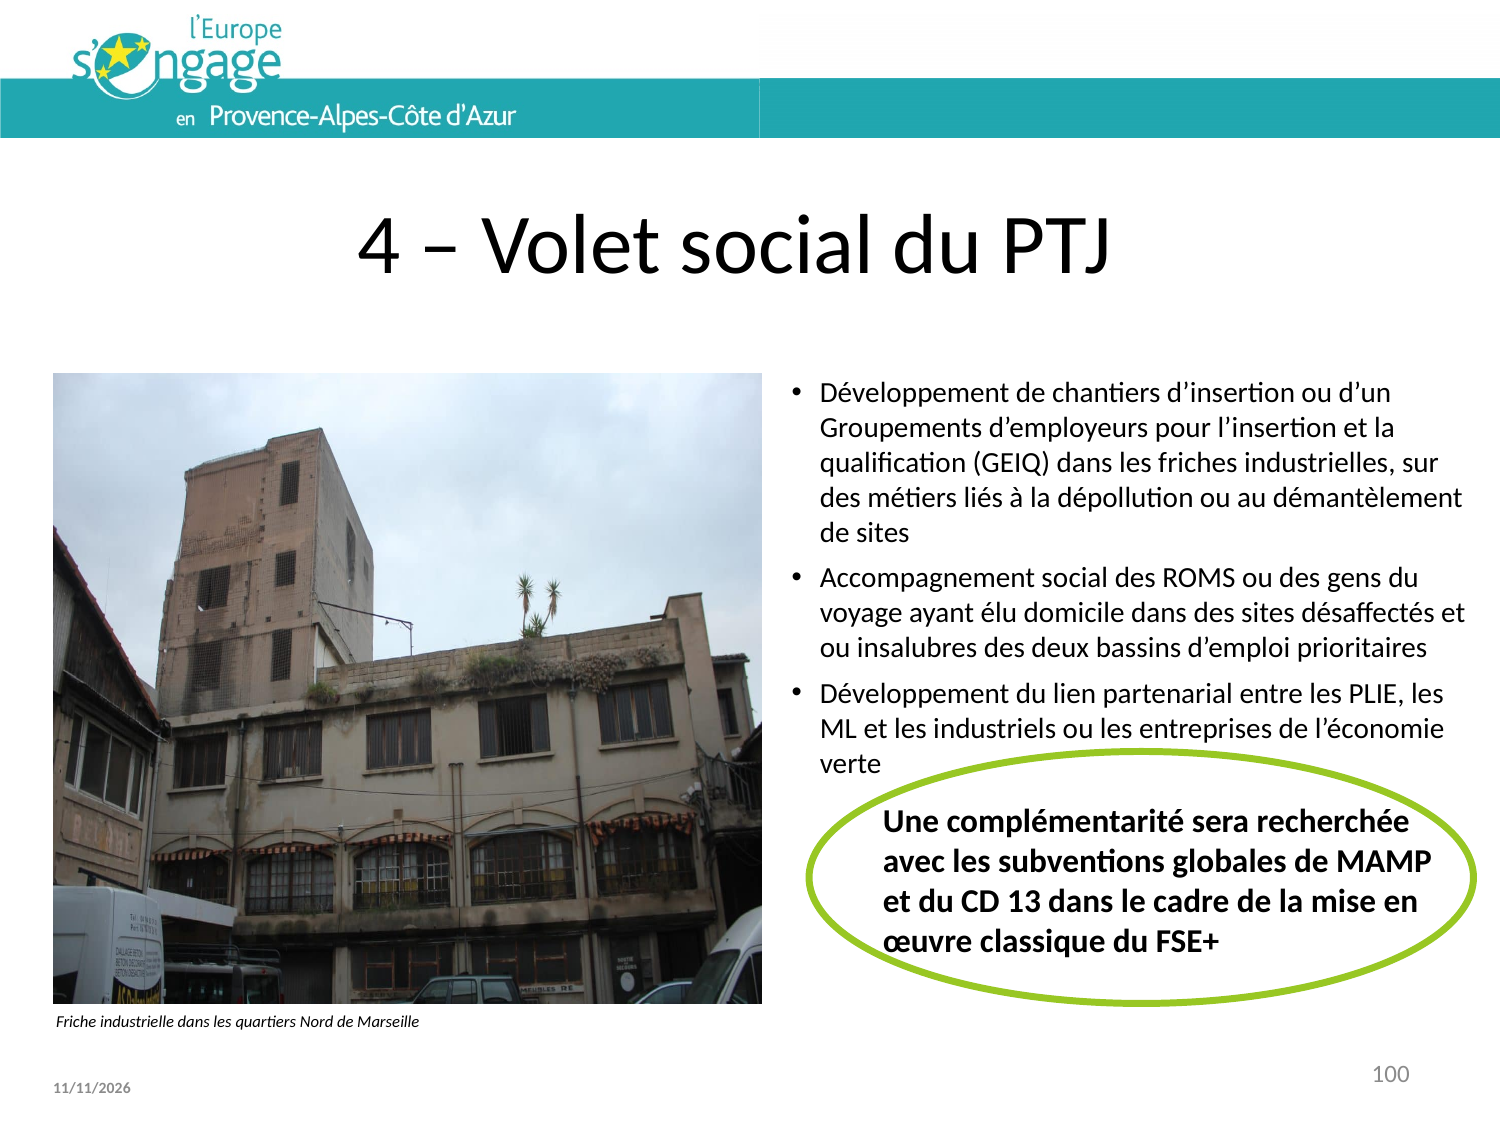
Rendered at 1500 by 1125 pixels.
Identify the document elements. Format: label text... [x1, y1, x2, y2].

text_box [890, 747, 1393, 791]
title 4 – Volet social du PTJ [53, 180, 1436, 299]
text_box [1459, 835, 1477, 920]
slide_number 100 [1074, 1042, 1425, 1103]
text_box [0, 14, 1500, 138]
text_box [52, 373, 763, 1004]
text_box Une complémentarité sera recherchée avec les subventions globales de MAMP et du CD 13 dans le cadre de la mise en œuvre classique du FSE+ [868, 791, 1459, 1006]
text_box [805, 801, 868, 954]
text_box Friche industrielle dans les quartiers Nord de Marseille [41, 1003, 585, 1039]
text_box Développement de chantiers d’insertion ou d’un Groupements d’employeurs pour l’insertion et la qualification (GEIQ) dans les friches industrielles, sur des métiers liés à la dépollution ou au démantèlement de sites Accompagnement social des ROMS ou des gens du voyage ayant élu domicile dans des sites désaffectés et ou insalubres des deux bassins d’emploi prioritaires Développement du lien partenarial entre les PLIE, les ML et les industriels ou les entreprises de l’économie verte [776, 373, 1474, 1004]
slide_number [53, 1049, 252, 1125]
